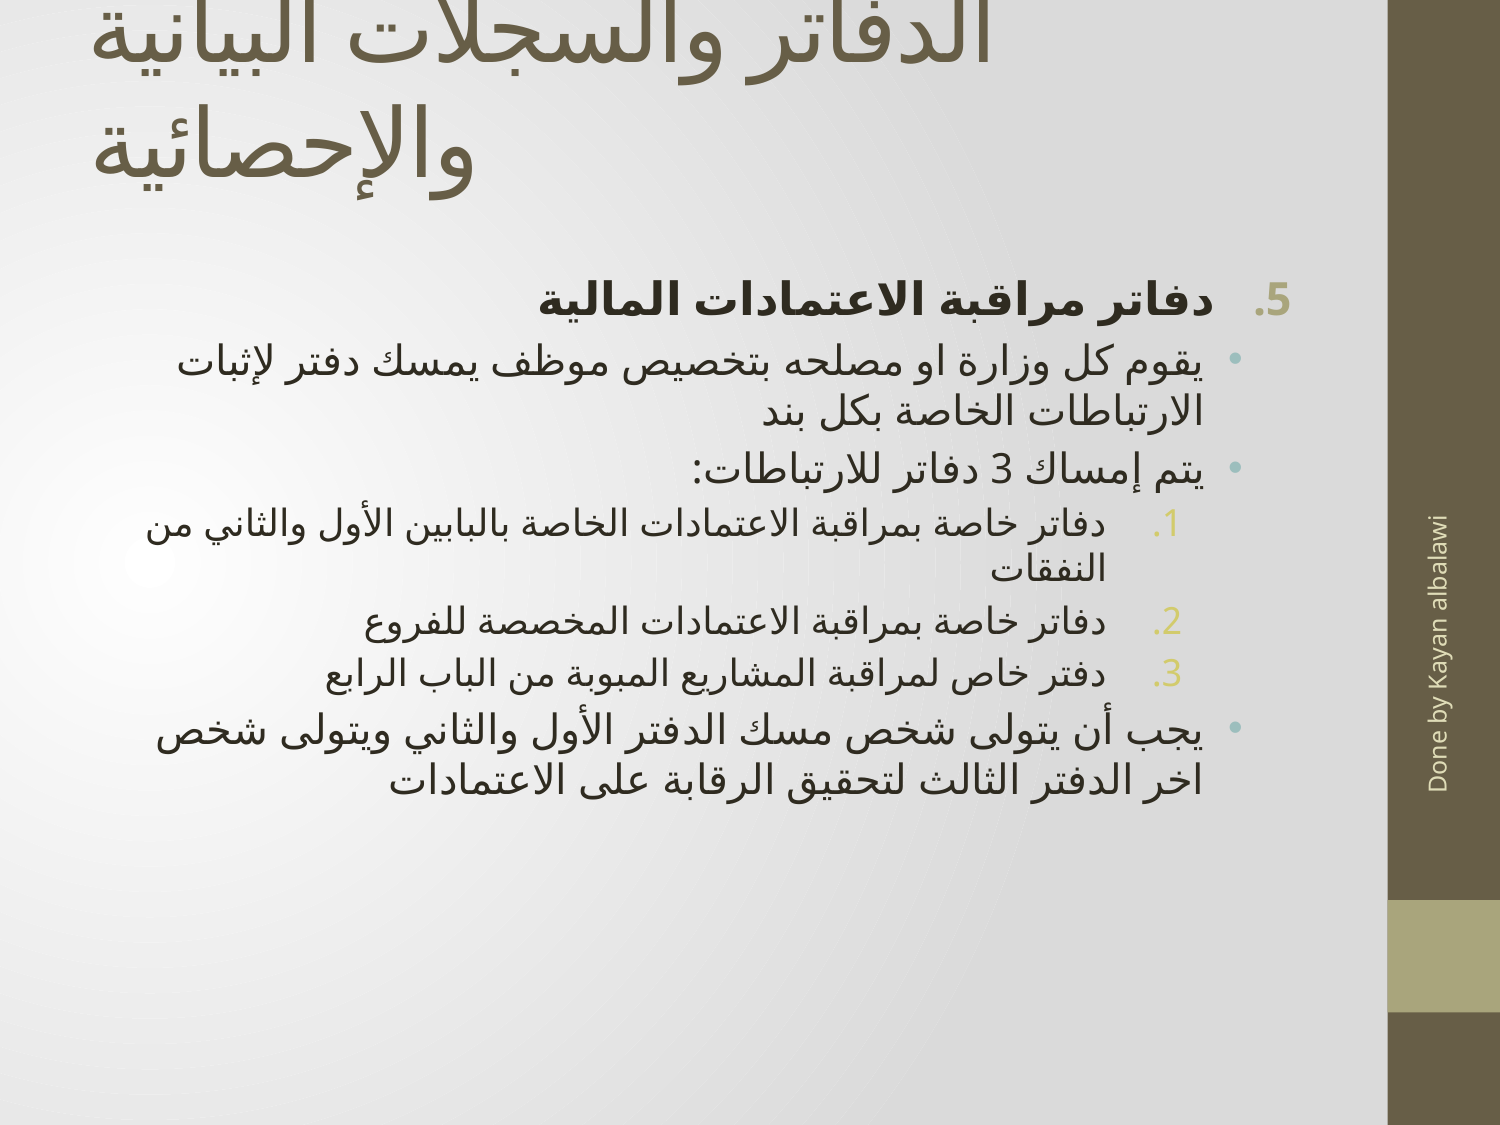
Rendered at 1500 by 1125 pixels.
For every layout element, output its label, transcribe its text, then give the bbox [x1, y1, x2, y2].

title الدفاتر والسجلات البيانية والإحصائية [75, 45, 1325, 233]
list دفاتر مراقبة الاعتمادات المالية يقوم كل وزارة او مصلحه بتخصيص موظف يمسك دفتر لإثبات الارتباطات الخاصة بكل بند يتم إمساك 3 دفاتر للارتباطات: دفاتر خاصة بمراقبة الاعتمادات الخاصة بالبابين الأول والثاني من النفقات دفاتر خاصة بمراقبة الاعتمادات المخصصة للفروع دفتر خاص لمراقبة المشاريع المبوبة من الباب الرابع يجب أن يتولى شخص مسك الدفتر الأول والثاني ويتولى شخص اخر الدفتر الثالث لتحقيق الرقابة على الاعتمادات [75, 262, 1325, 1050]
footer Done by Kayan albalawi [1408, 500, 1469, 889]
